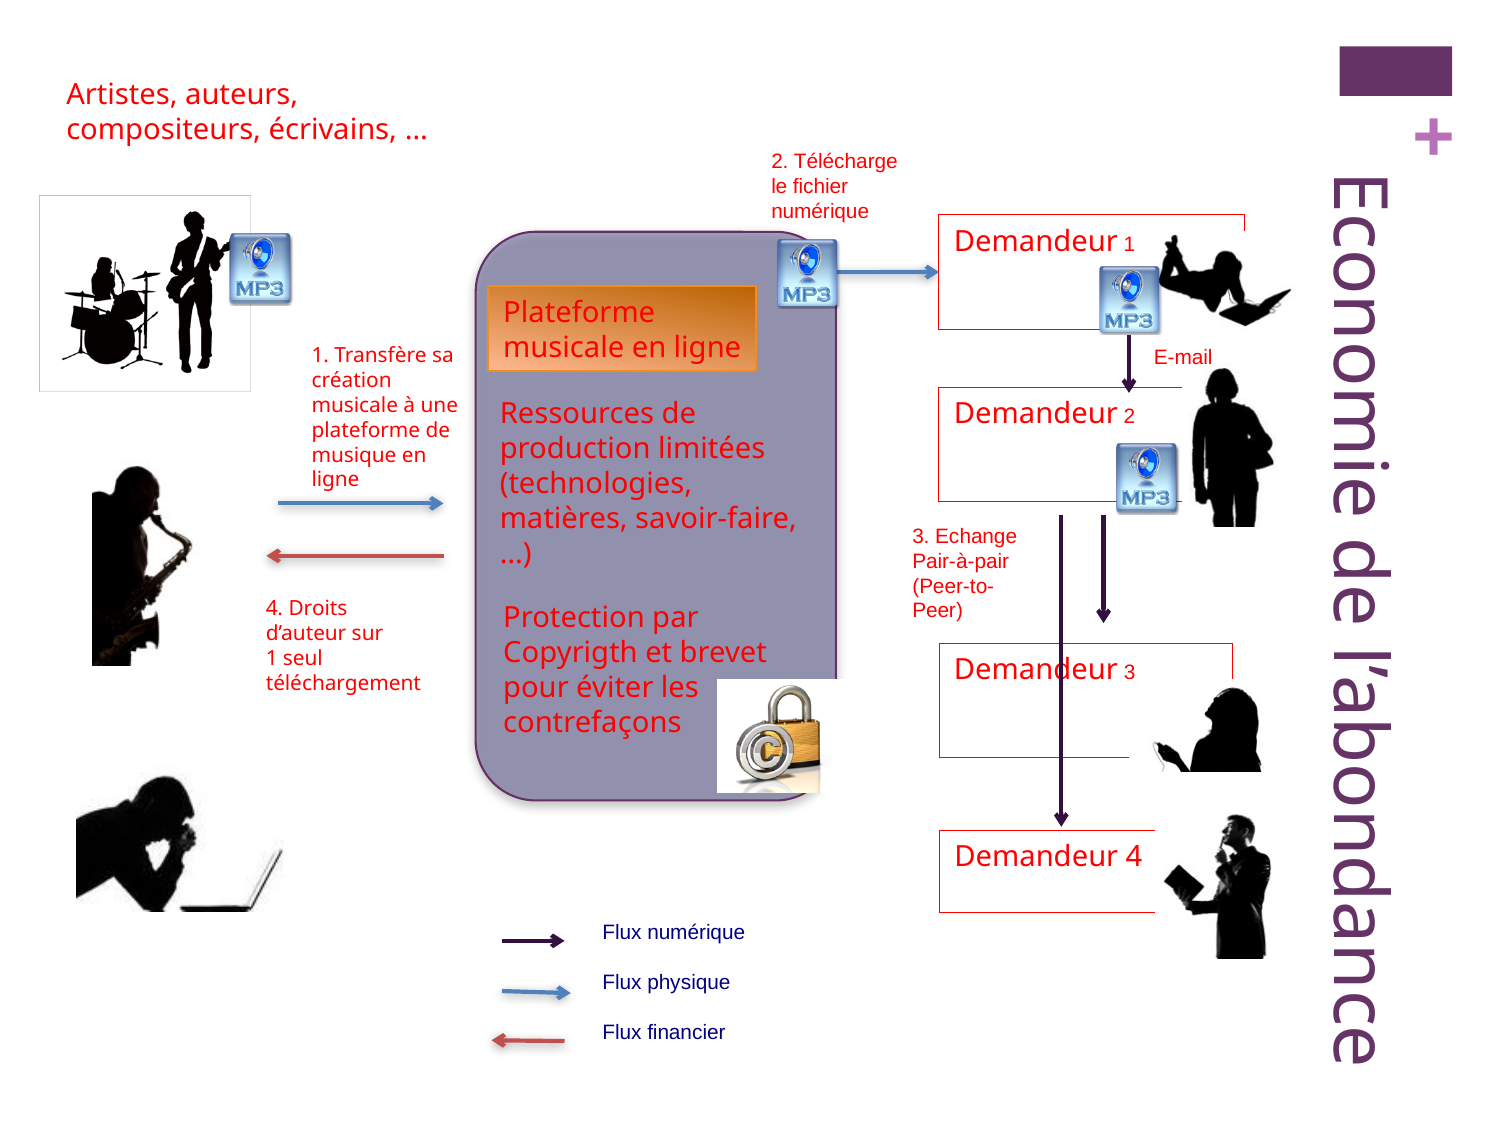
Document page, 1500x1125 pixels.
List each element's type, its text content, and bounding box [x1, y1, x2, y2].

picture [1155, 795, 1279, 960]
picture [91, 460, 229, 666]
text_box Protection par Copyrigth et brevet pour éviter les contrefaçons [488, 590, 807, 746]
text_box Demandeur 3 [1068, 643, 1233, 758]
text_box E-mail [1139, 340, 1285, 396]
text_box 4. Droits d’auteur sur 1 seul téléchargement [250, 587, 444, 696]
text_box Artistes, auteurs, compositeurs, écrivains, … [51, 67, 444, 153]
picture [1128, 678, 1267, 772]
text_box Demandeur 1 [938, 214, 1245, 330]
picture [38, 194, 298, 393]
picture [75, 746, 298, 912]
picture [769, 235, 844, 310]
picture [1091, 231, 1296, 336]
text_box Demandeur 4 [939, 830, 1148, 913]
text_box [474, 230, 837, 802]
text_box 2. Télécharge le fichier numérique [756, 140, 919, 249]
text_box Demandeur 3 [939, 643, 1054, 758]
picture [717, 678, 871, 794]
text_box Demandeur 2 [938, 387, 1175, 502]
text_box Plateforme musicale en ligne [487, 285, 757, 372]
picture [1109, 361, 1279, 527]
title Economie de l’abondance [1311, 156, 1424, 1094]
text_box Flux numérique Flux physique Flux financier [587, 911, 789, 1094]
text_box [501, 990, 572, 994]
text_box 1. Transfère sa création musicale à une plateforme de musique en ligne [296, 333, 476, 479]
text_box 3. Echange Pair-à-pair (Peer-to-Peer) [897, 514, 1034, 623]
text_box Ressources de production limitées (technologies, matières, savoir-faire, …) [485, 387, 836, 577]
